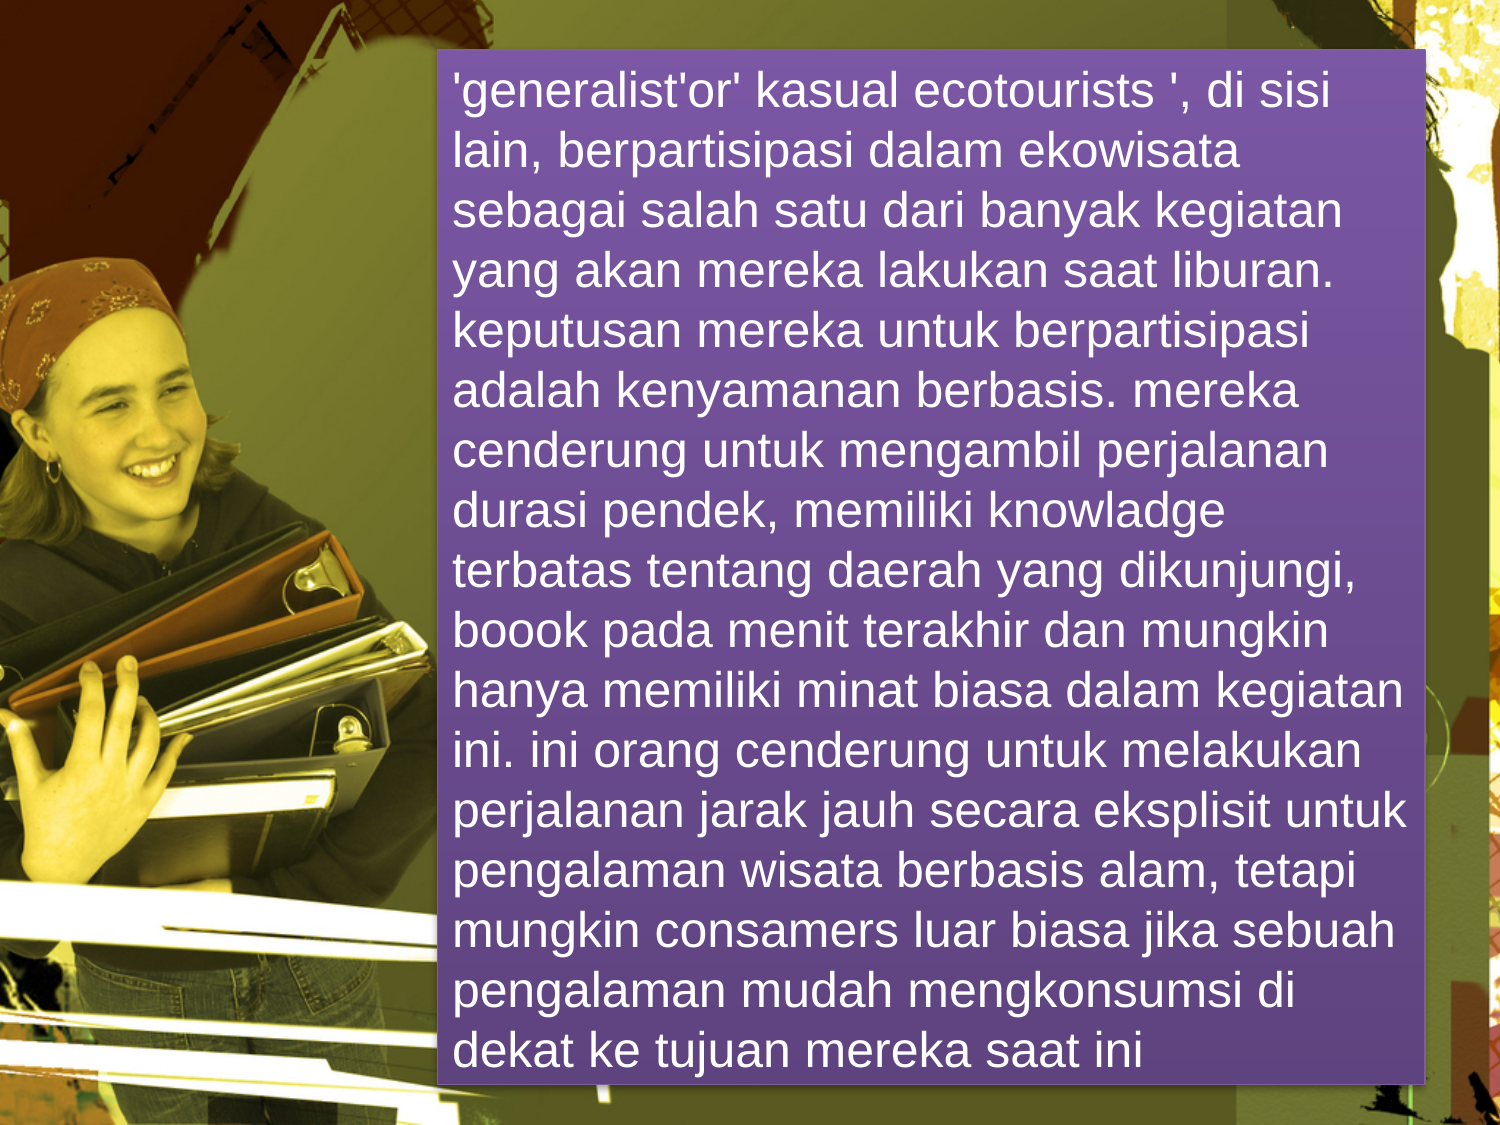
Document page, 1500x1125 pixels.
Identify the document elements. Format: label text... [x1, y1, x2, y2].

text_box 'generalist'or' kasual ecotourists ', di sisi lain, berpartisipasi dalam ekowisata sebagai salah satu dari banyak kegiatan yang akan mereka lakukan saat liburan. keputusan mereka untuk berpartisipasi adalah kenyamanan berbasis. mereka cenderung untuk mengambil perjalanan durasi pendek, memiliki knowladge terbatas tentang daerah yang dikunjungi, boook pada menit terakhir dan mungkin hanya memiliki minat biasa dalam kegiatan ini. ini orang cenderung untuk melakukan perjalanan jarak jauh secara eksplisit untuk pengalaman wisata berbasis alam, tetapi mungkin consamers luar biasa jika sebuah pengalaman mudah mengkonsumsi di dekat ke tujuan mereka saat ini [437, 49, 1426, 1085]
picture [0, 0, 1500, 1125]
